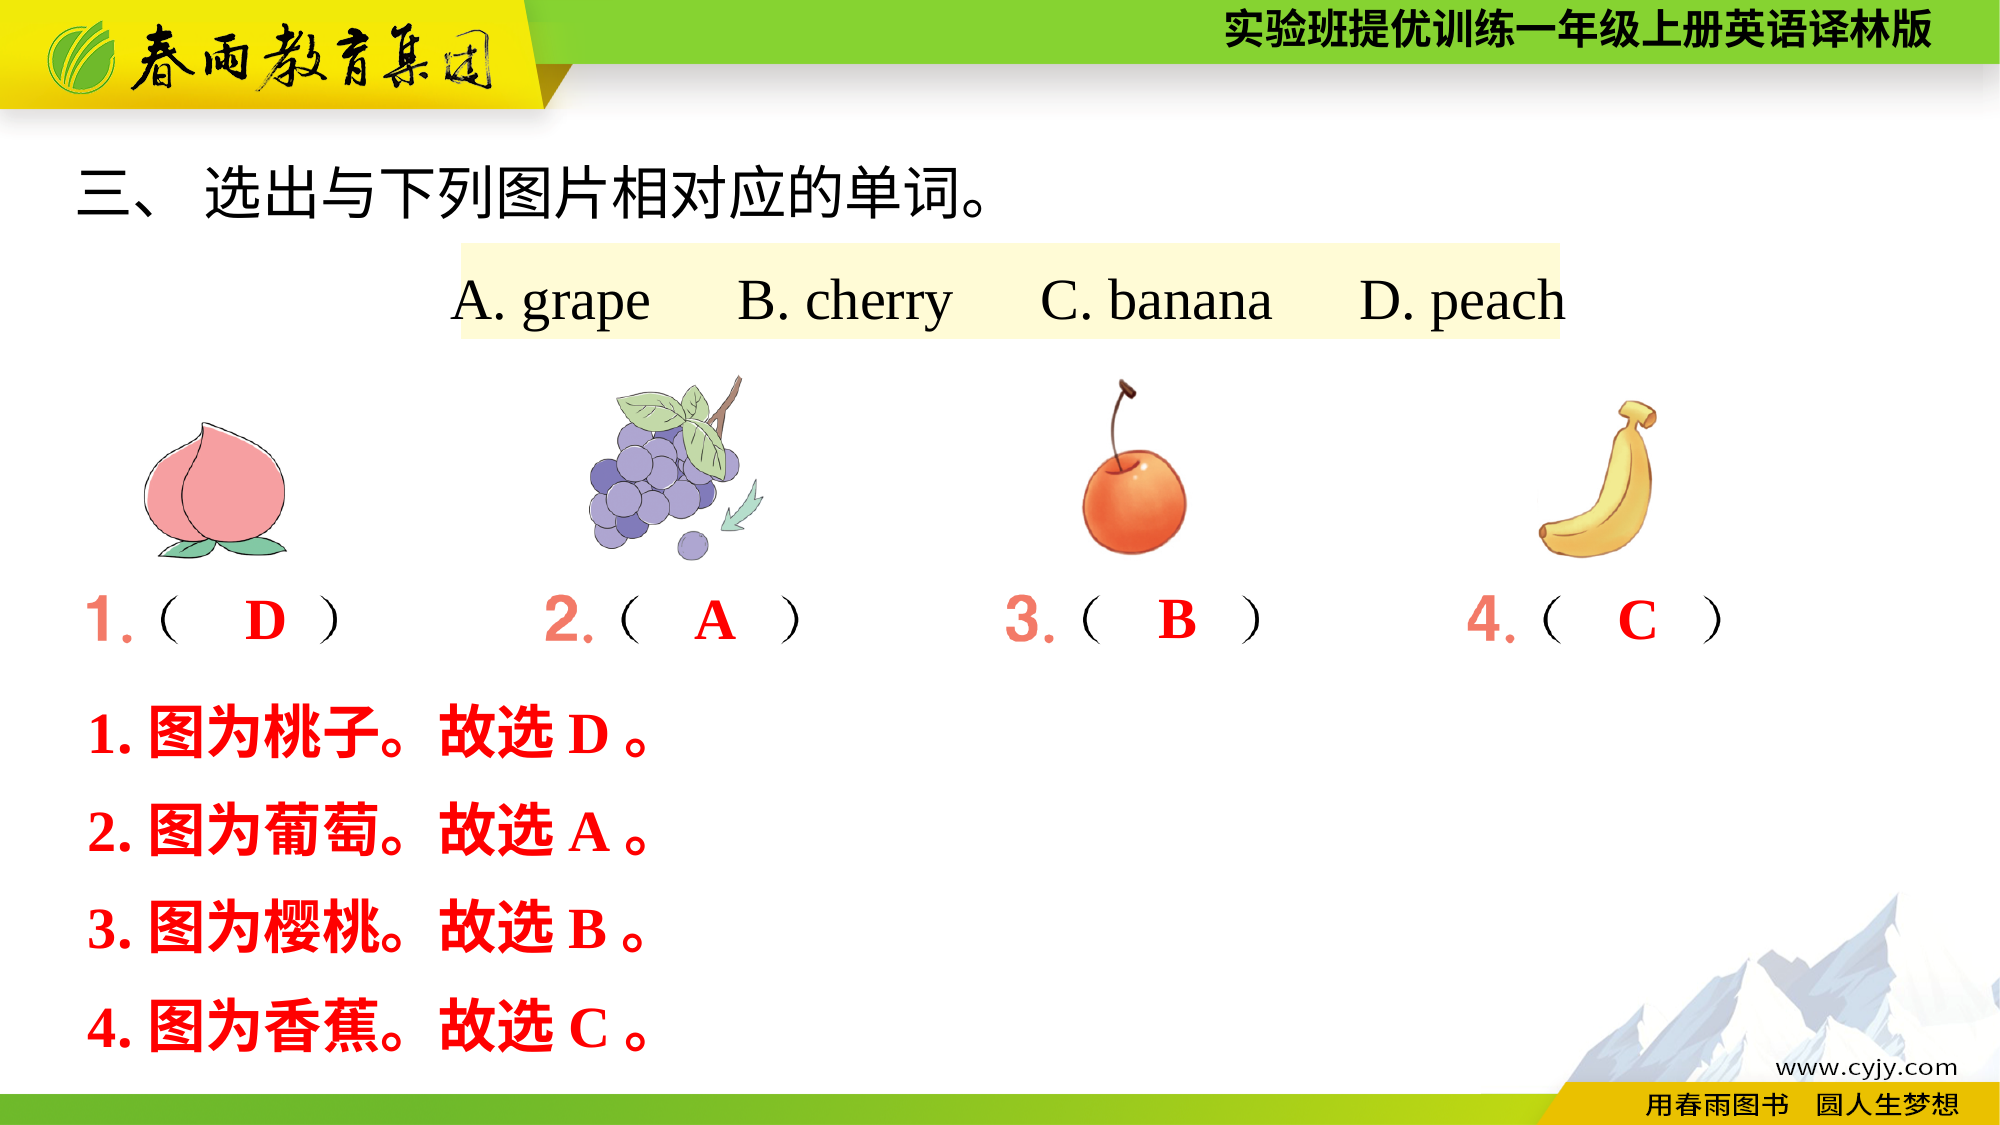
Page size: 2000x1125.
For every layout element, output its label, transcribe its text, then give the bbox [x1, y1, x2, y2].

picture [0, 0, 2000, 1125]
text_box 1.图为桃子。故选D。 2.图为葡萄。故选A。 3.图为樱桃。故选B。 4.图为香蕉。故选C。 [72, 659, 1957, 1067]
list 三、 选出与下列图片相对应的单词。 A. grape B. cherry C. banana D. peach [59, 113, 1944, 341]
